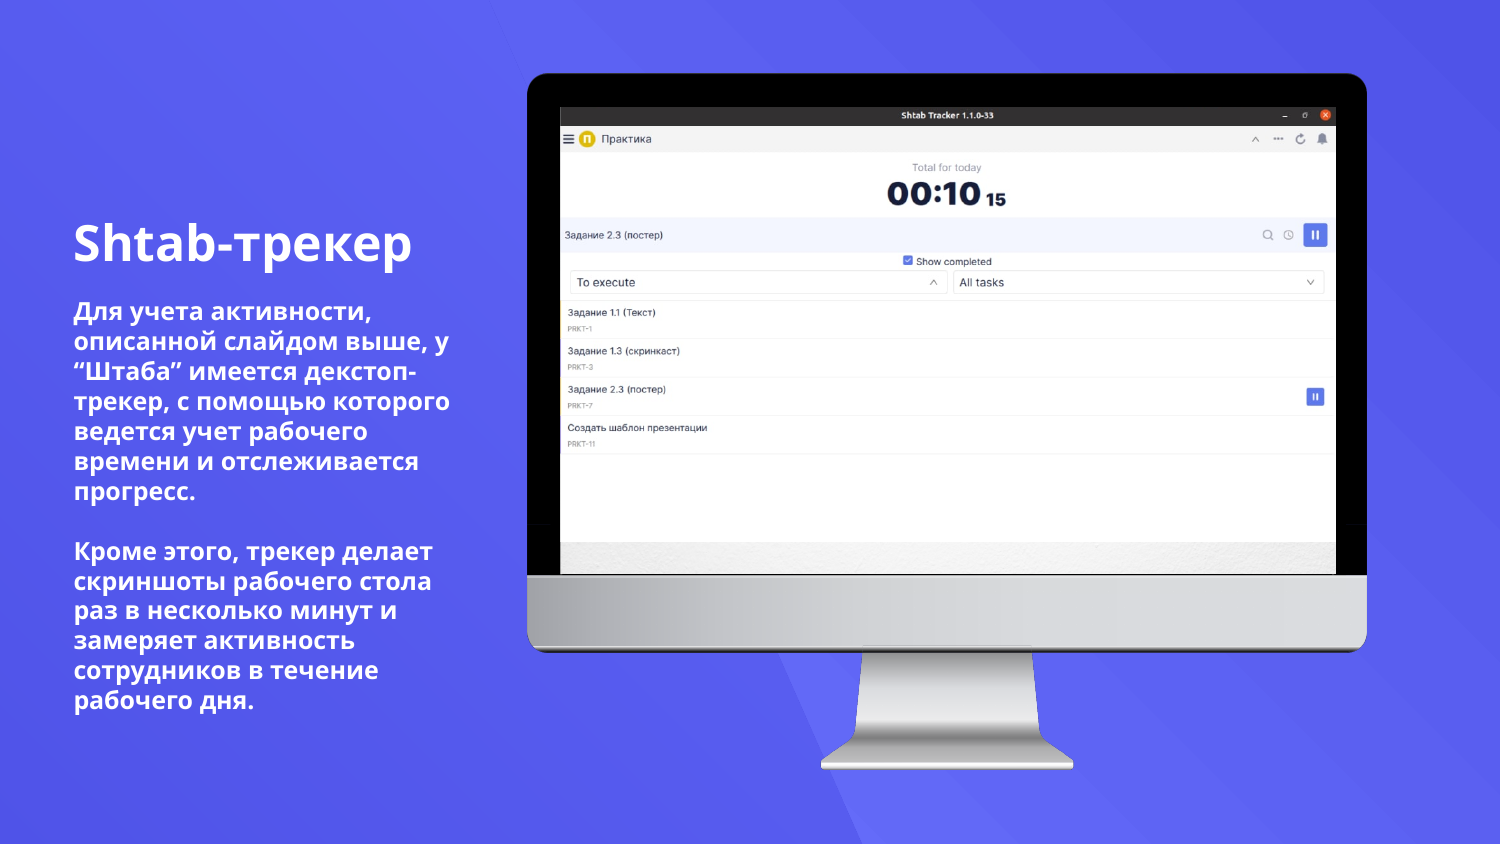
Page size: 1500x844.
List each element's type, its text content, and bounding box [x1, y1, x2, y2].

picture [560, 107, 1337, 575]
text_box Для учета активности, описанной слайдом выше, у “Штаба” имеется декстоп-трекер, с помощью которого ведется учет рабочего времени и отслеживается прогресс. Кроме этого, трекер делает скриншоты рабочего стола раз в несколько минут и замеряет активность сотрудников в течение рабочего дня. [62, 289, 466, 808]
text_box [527, 73, 1367, 770]
text_box Shtab-трекер [62, 205, 490, 273]
